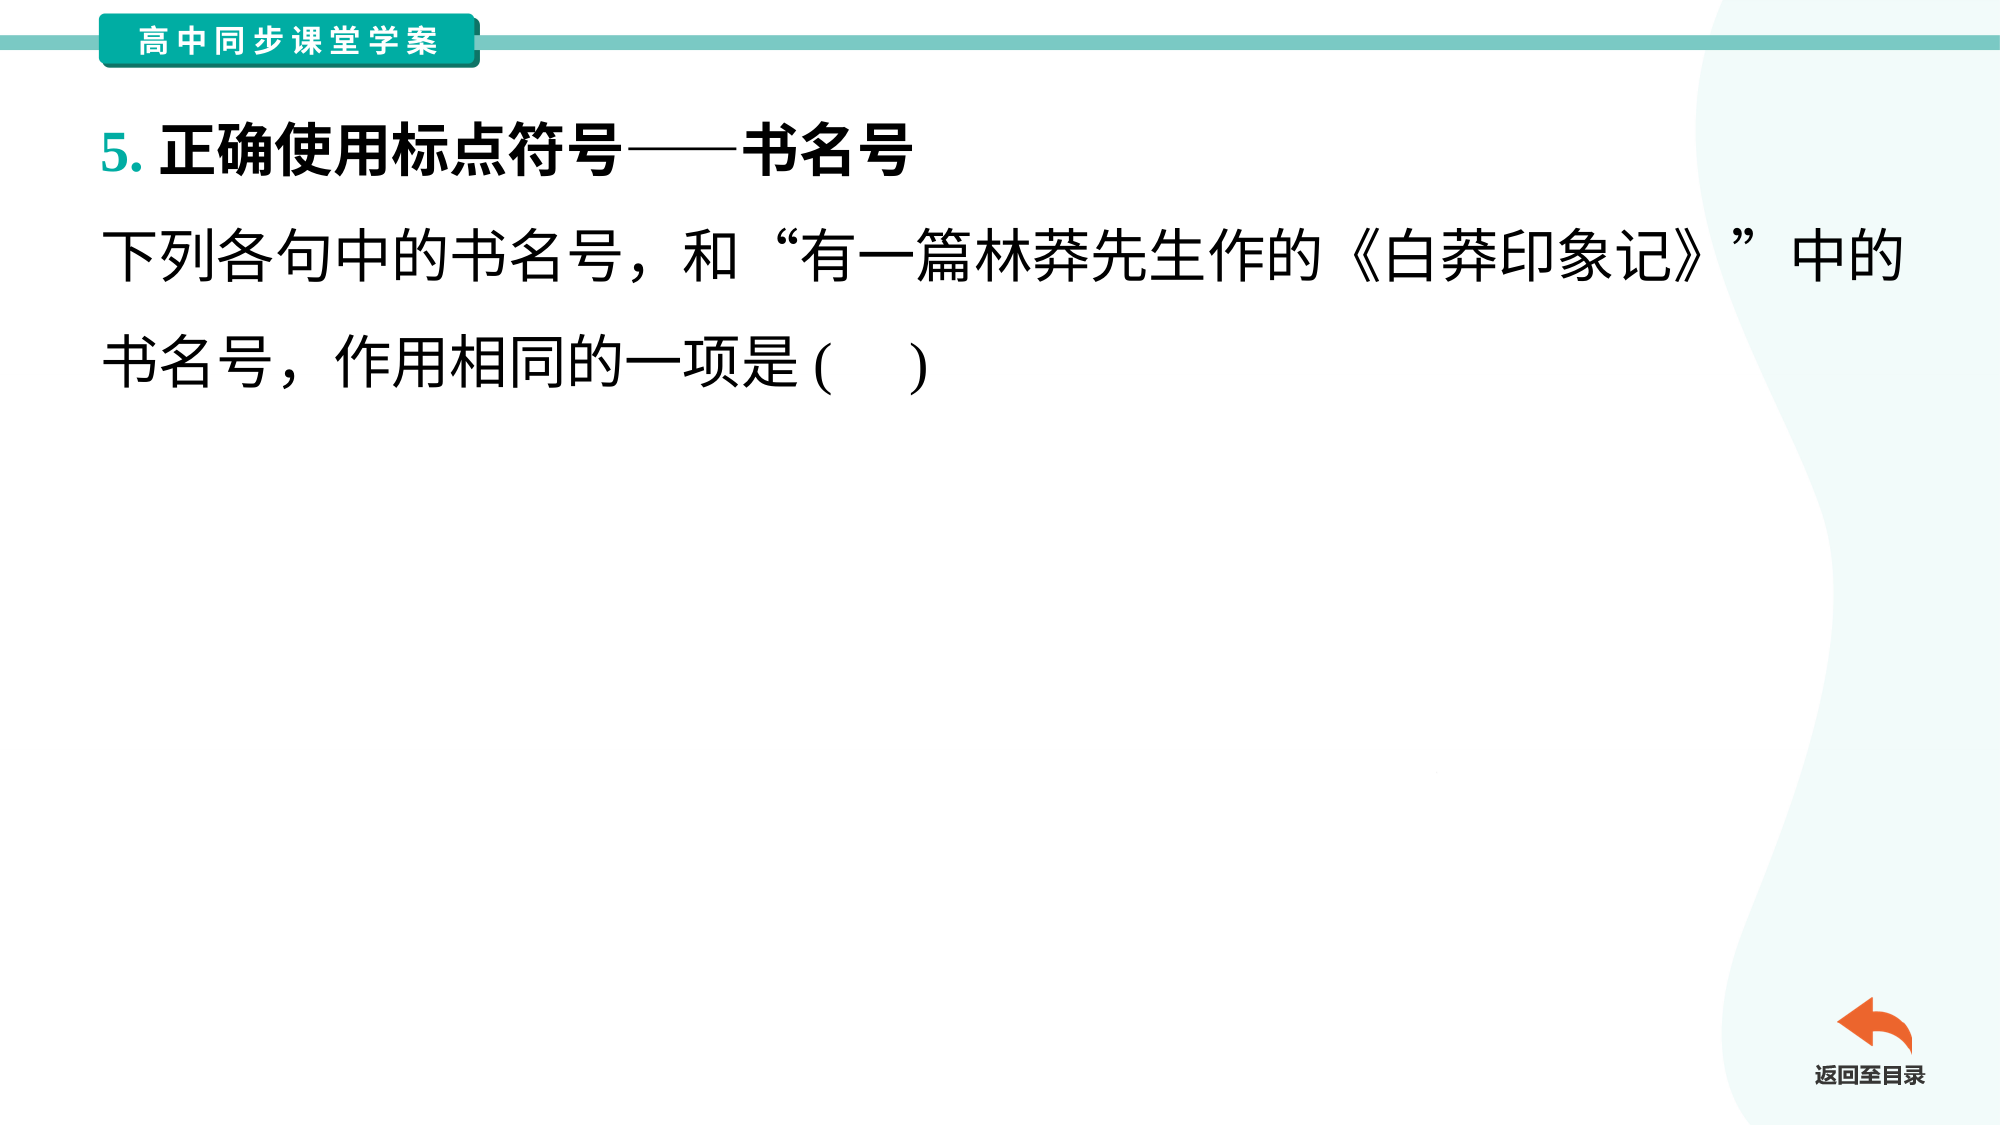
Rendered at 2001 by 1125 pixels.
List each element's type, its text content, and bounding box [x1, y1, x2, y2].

picture [0, 0, 2000, 1125]
text_box 5.正确使用标点符号——书名号 下列各句中的书名号，和“有一篇林莽先生作的《白莽印象记》”中的 书名号，作用相同的一项是( ) [100, 76, 1899, 396]
